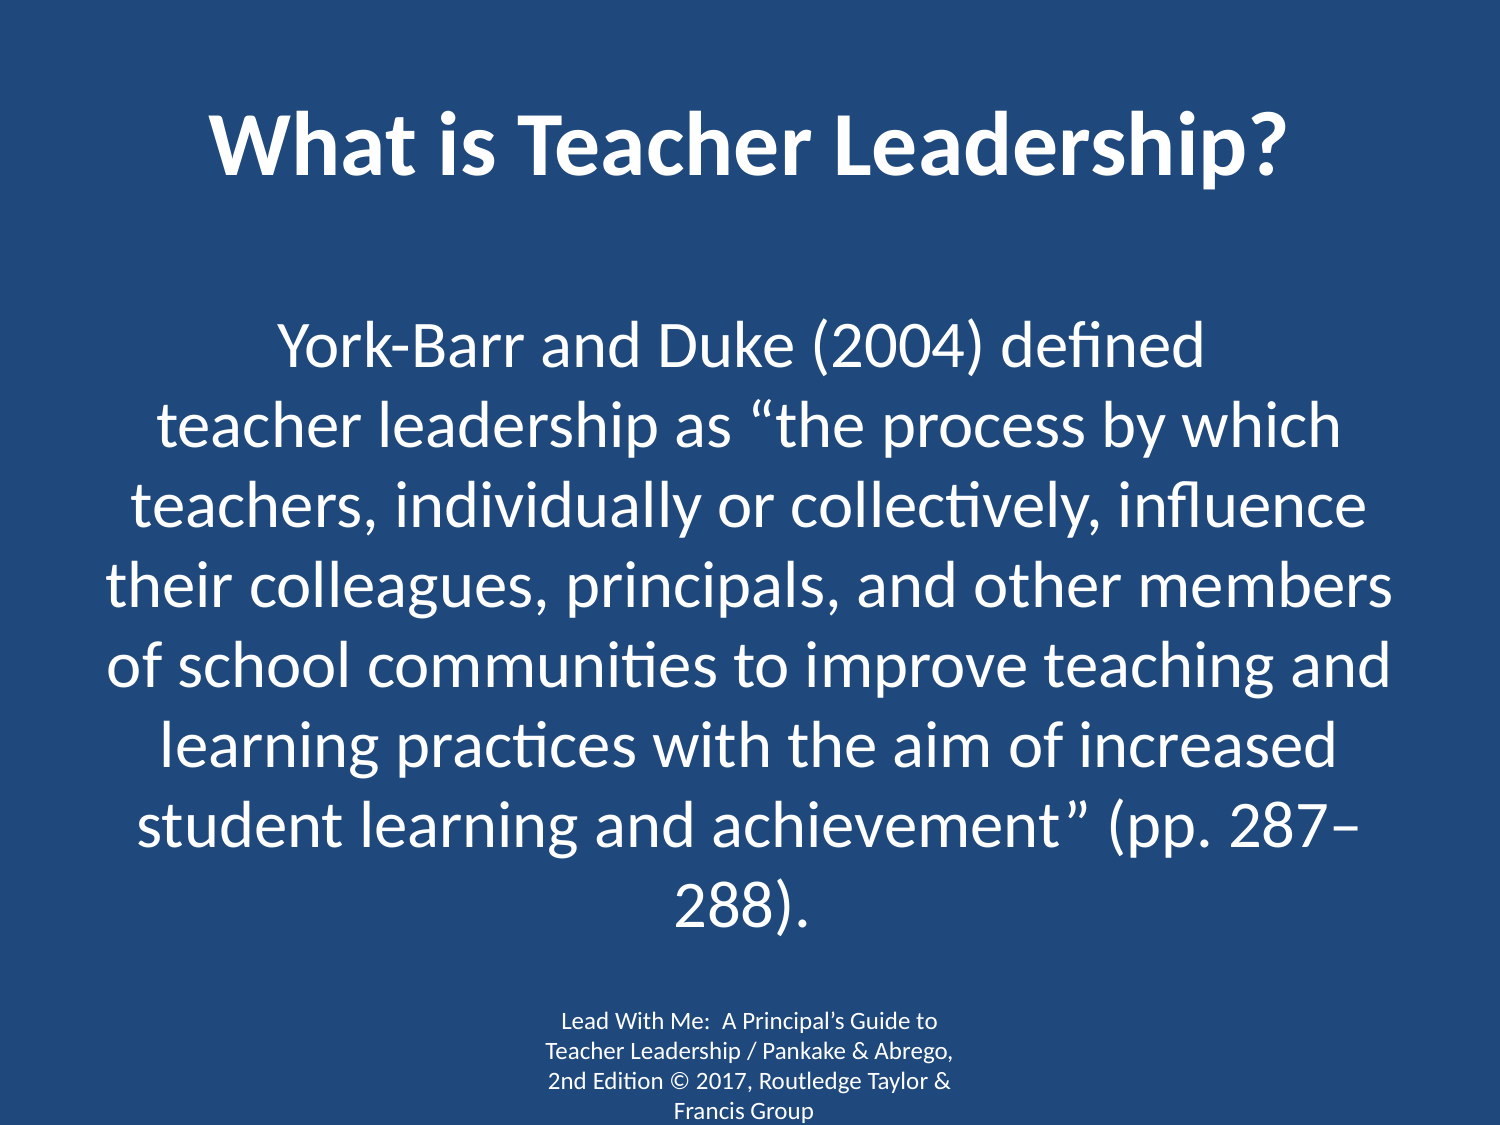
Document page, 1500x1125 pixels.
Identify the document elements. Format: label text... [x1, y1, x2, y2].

text_box What is Teacher Leadership? [74, 45, 1425, 233]
title York-Barr and Duke (2004) defined teacher leadership as “the process by which teachers, individually or collectively, influence their colleagues, principals, and other members of school communities to improve teaching and learning practices with the aim of increased student learning and achievement” (pp. 287–288). [75, 285, 1425, 957]
footer Lead With Me: A Principal’s Guide to Teacher Leadership / Pankake & Abrego, 2nd Edition © 2017, Routledge Taylor & Francis Group [512, 1034, 988, 1095]
